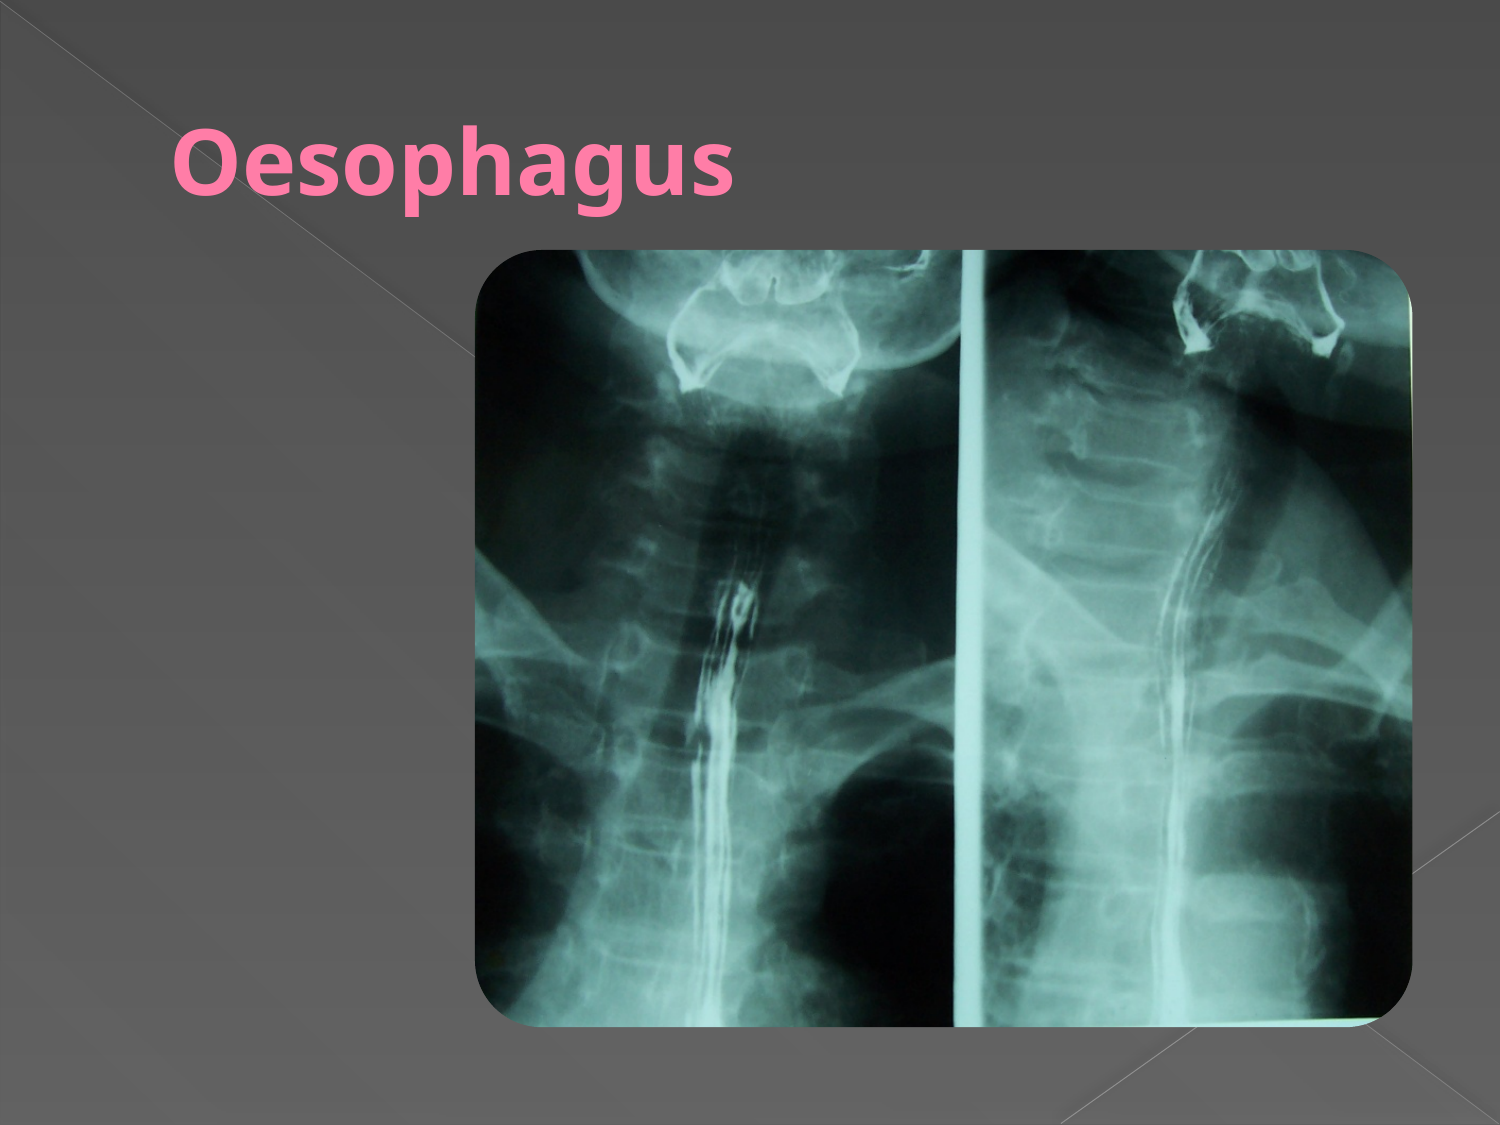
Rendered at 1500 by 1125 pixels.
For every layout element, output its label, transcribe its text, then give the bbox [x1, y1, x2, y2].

picture [474, 249, 1413, 1028]
title Oesophagus [75, 43, 1425, 274]
